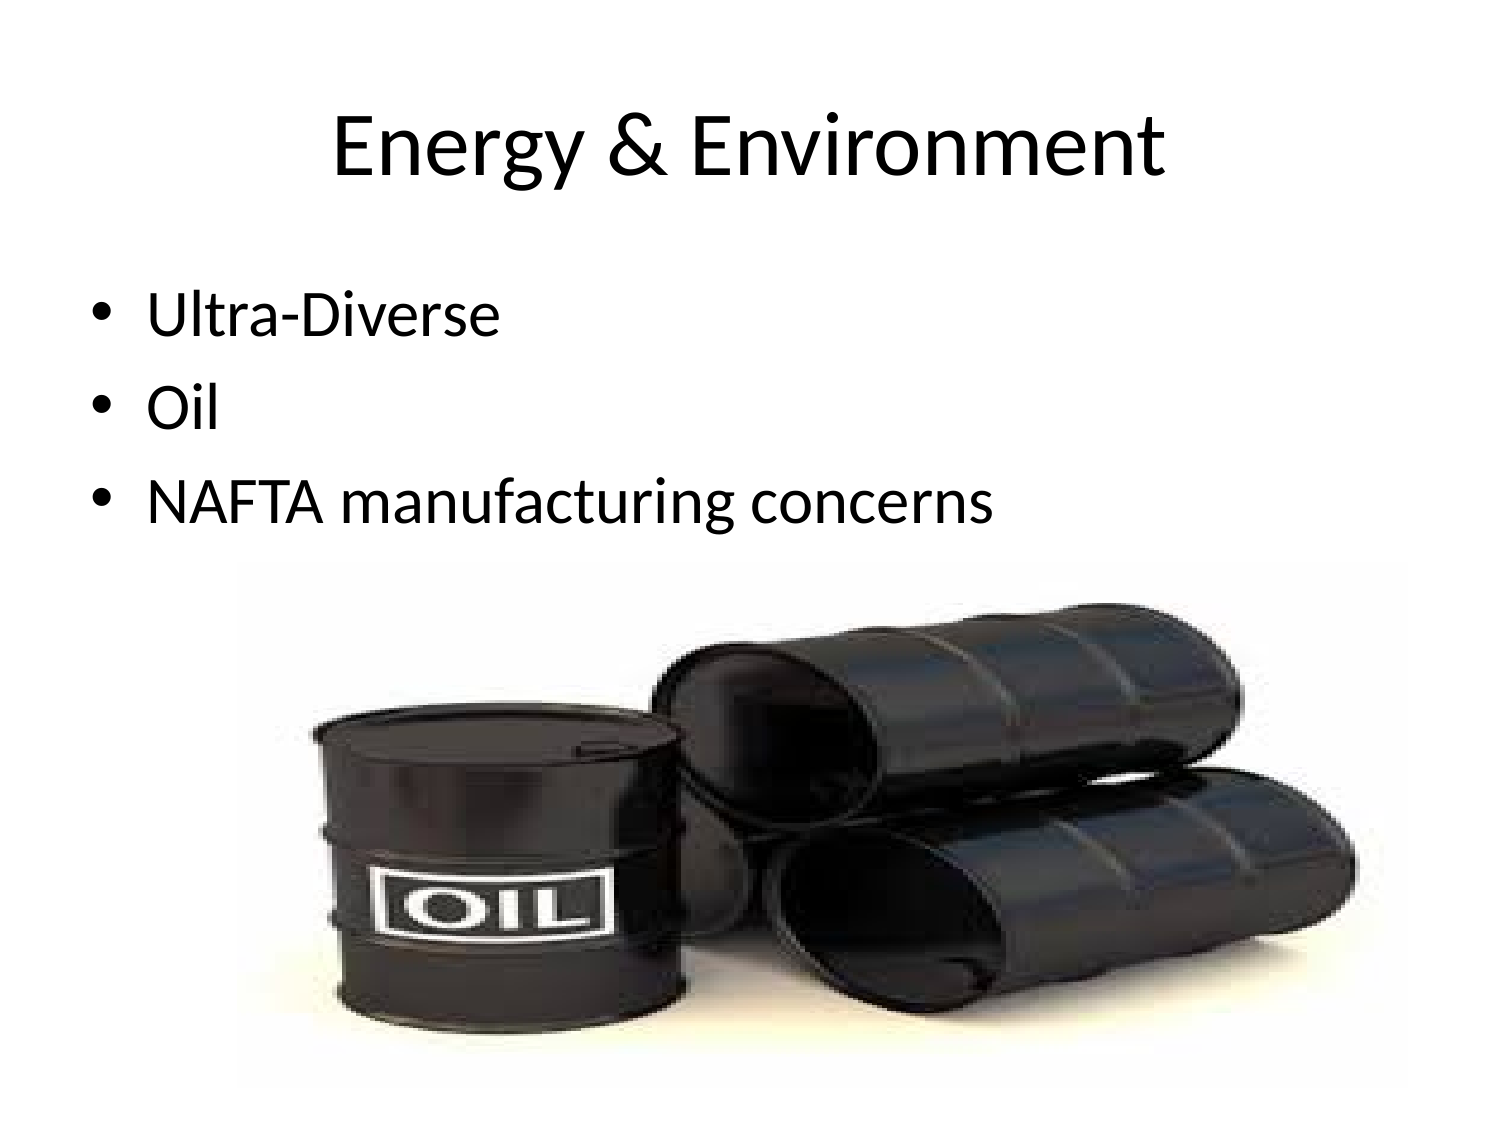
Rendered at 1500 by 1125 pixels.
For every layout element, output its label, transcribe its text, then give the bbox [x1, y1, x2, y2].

picture [237, 562, 1409, 1088]
list Ultra-Diverse Oil NAFTA manufacturing concerns [75, 262, 1425, 1005]
title Energy & Environment [75, 45, 1425, 233]
